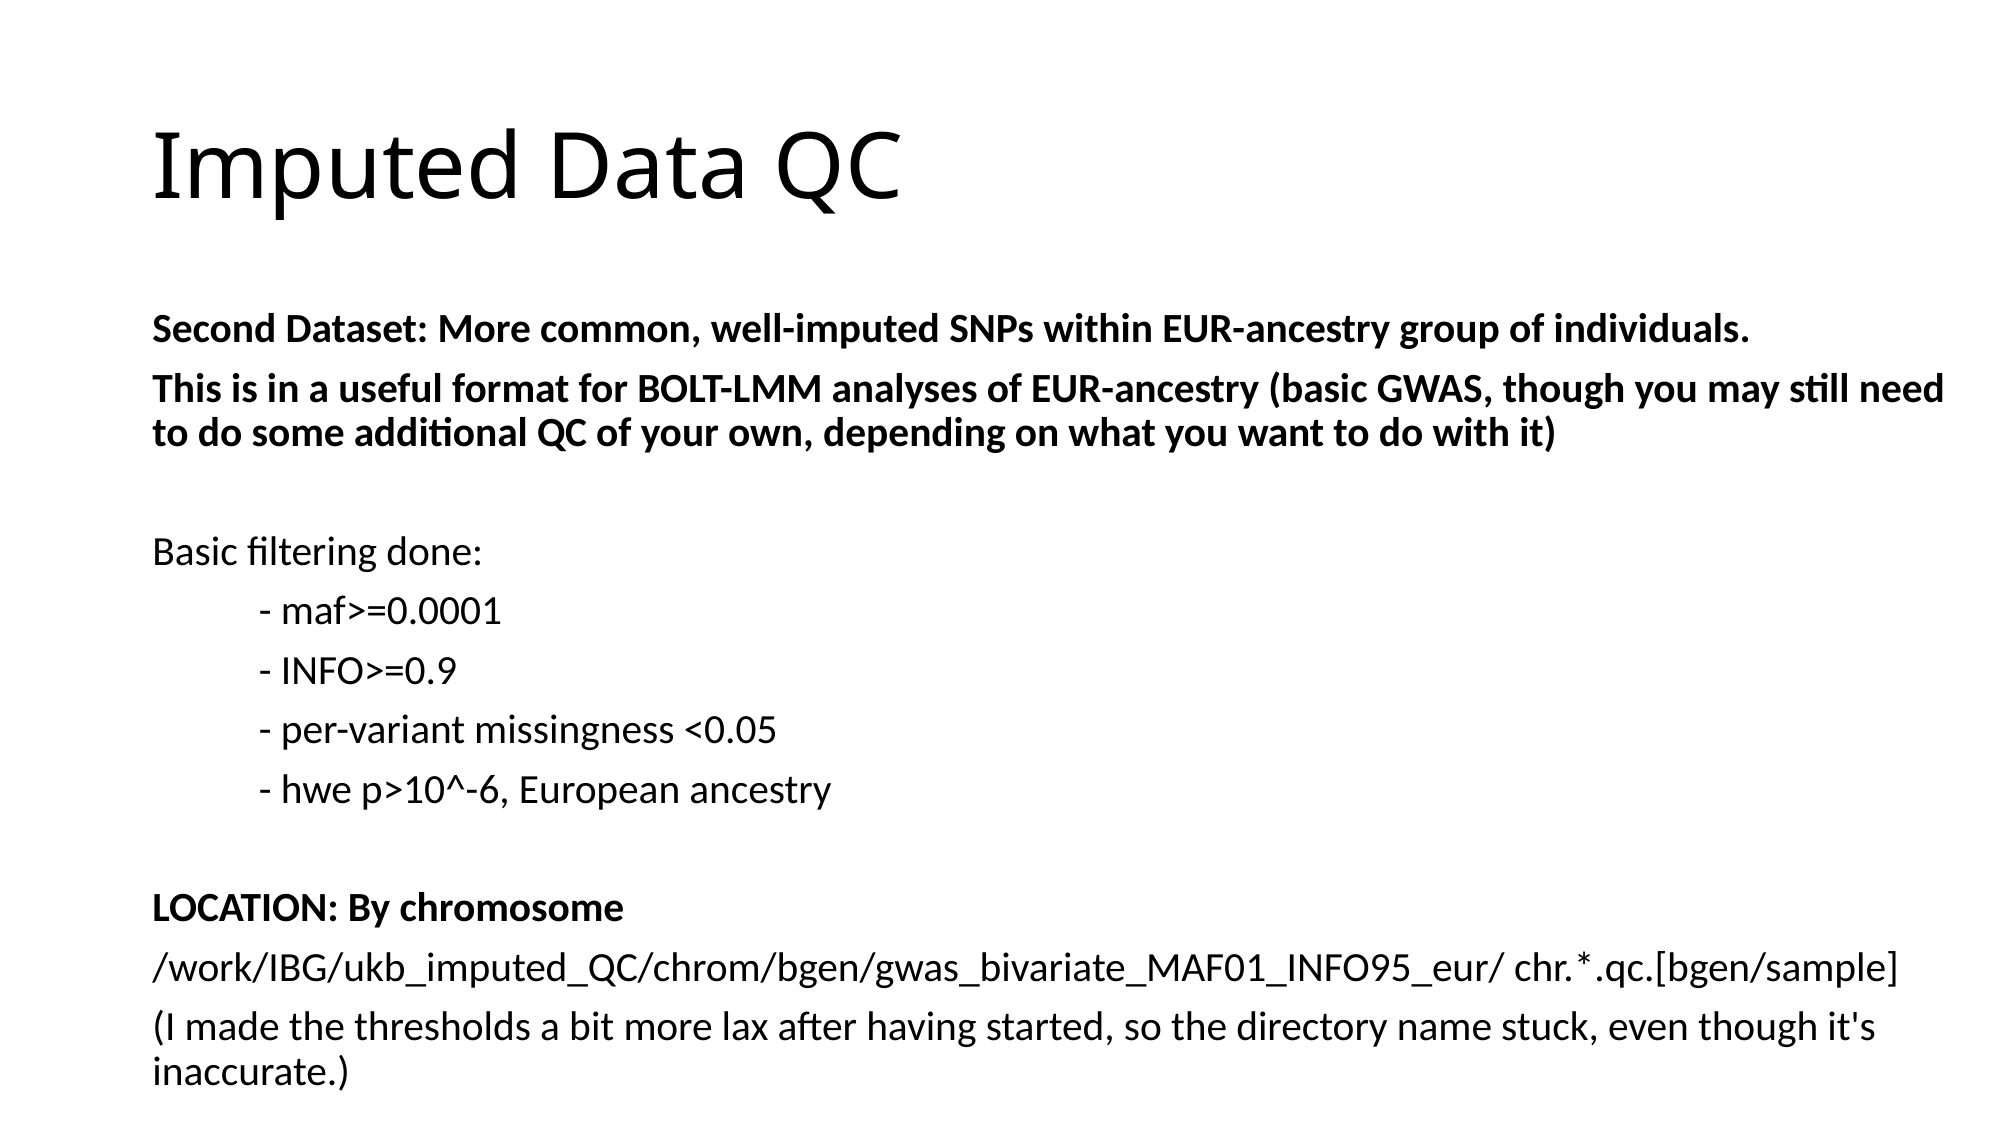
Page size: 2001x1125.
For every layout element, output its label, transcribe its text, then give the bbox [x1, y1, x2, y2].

title Imputed Data QC [137, 59, 1863, 278]
list Second Dataset: More common, well-imputed SNPs within EUR-ancestry group of individuals. This is in a useful format for BOLT-LMM analyses of EUR-ancestry (basic GWAS, though you may still need to do some additional QC of your own, depending on what you want to do with it) Basic filtering done: - maf>=0.0001 - INFO>=0.9 - per-variant missingness <0.05 - hwe p>10^-6, European ancestry LOCATION: By chromosome /work/IBG/ukb_imputed_QC/chrom/bgen/gwas_bivariate_MAF01_INFO95_eur/ chr.*.qc.[bgen/sample] (I made the thresholds a bit more lax after having started, so the directory name stuck, even though it's inaccurate.) [137, 299, 1969, 1103]
